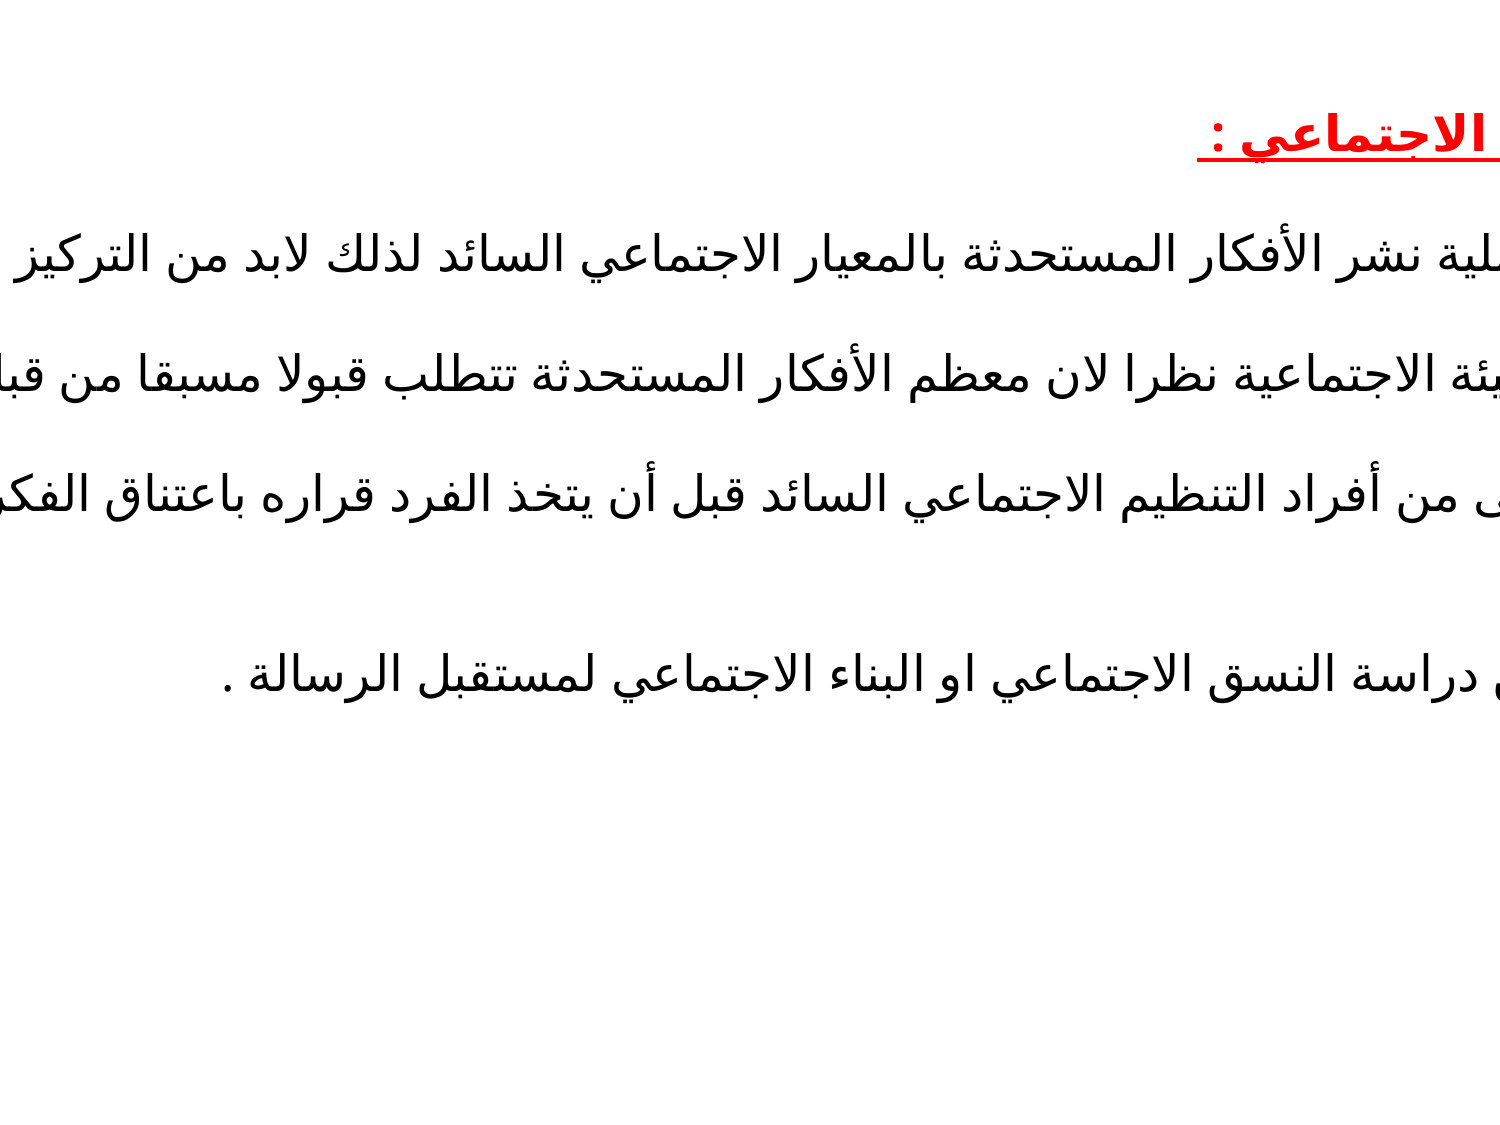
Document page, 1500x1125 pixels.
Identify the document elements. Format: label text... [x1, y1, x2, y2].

text_box النسق الاجتماعي : تتأثر عملية نشر الأفكار المستحدثة بالمعيار الاجتماعي السائد لذلك لابد من التركيز على البيئة الاجتماعية نظرا لان معظم الأفكار المستحدثة تتطلب قبولا مسبقا من قبل الغالبية العظمى من أفراد التنظيم الاجتماعي السائد قبل أن يتخذ الفرد قراره باعتناق الفكرة الجديدة لا بد من دراسة النسق الاجتماعي او البناء الاجتماعي لمستقبل الرسالة . [0, 93, 1500, 949]
